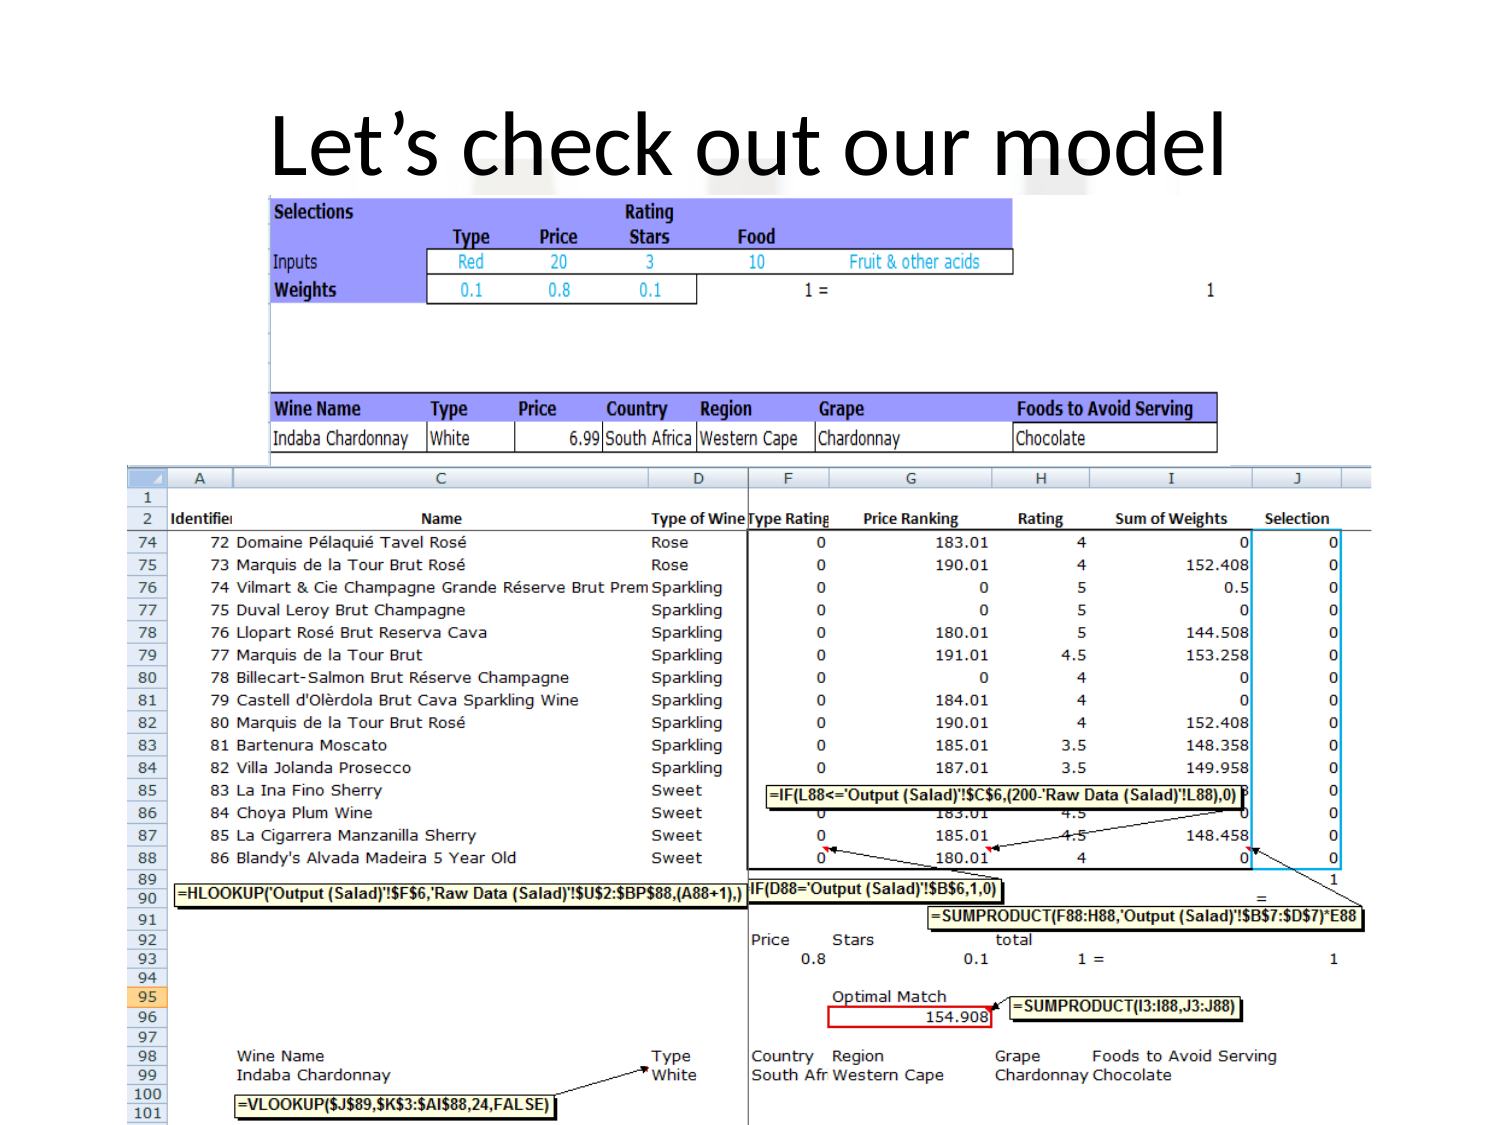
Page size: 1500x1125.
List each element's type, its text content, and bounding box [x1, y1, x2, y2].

title Let’s check out our model [75, 45, 1425, 233]
picture [126, 195, 1372, 1125]
